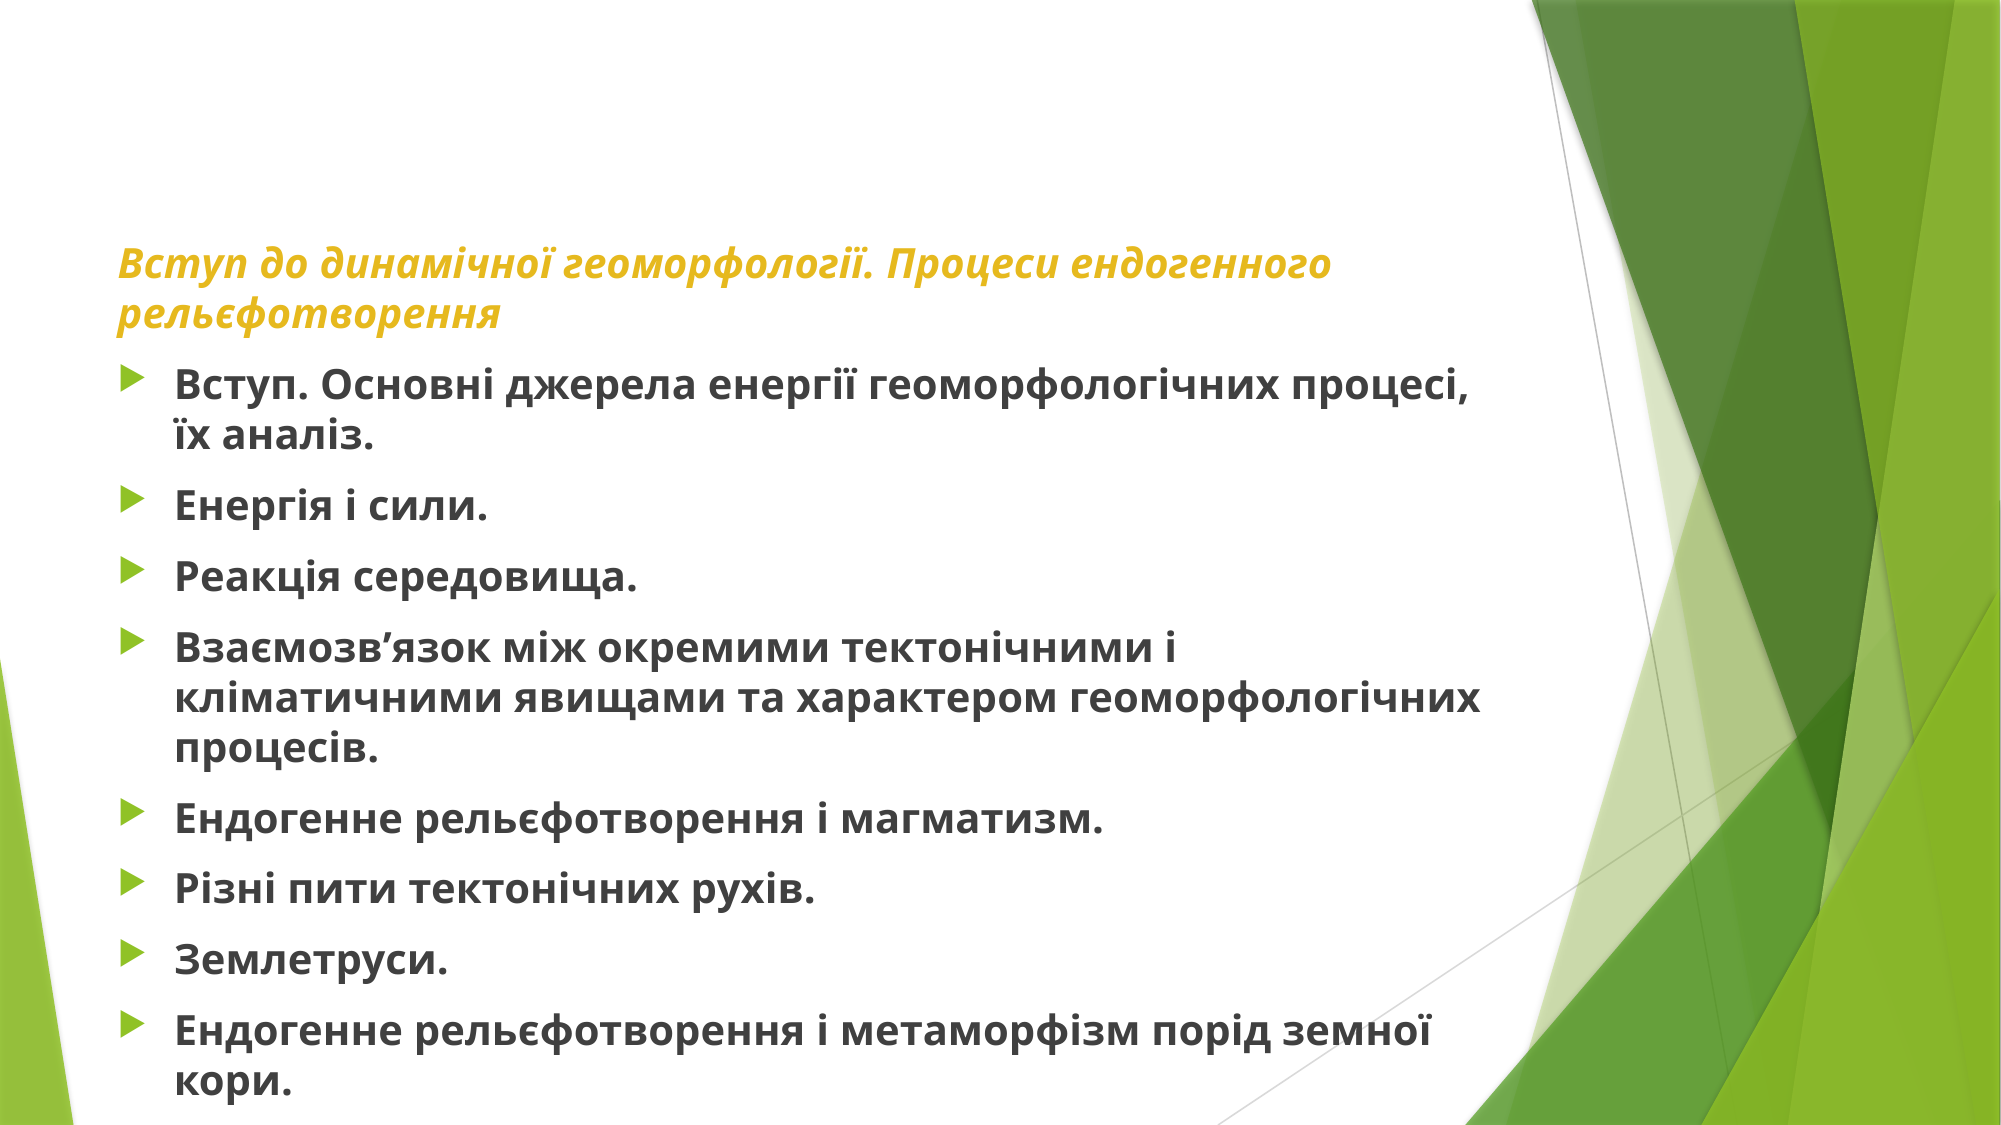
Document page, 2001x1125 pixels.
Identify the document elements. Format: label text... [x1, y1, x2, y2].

list Вступ до динамічної геоморфології. Процеси ендогенного рельєфотворення Вступ. Основні джерела енергії геоморфологічних процесі, їх аналіз. Енергія і сили. Реакція середовища. Взаємозв’язок між окремими тектонічними і кліматичними явищами та характером геоморфологічних процесів. Ендогенне рельєфотворення і магматизм. Різні пити тектонічних рухів. Землетруси. Ендогенне рельєфотворення і метаморфізм порід земної кори. [102, 229, 1513, 866]
